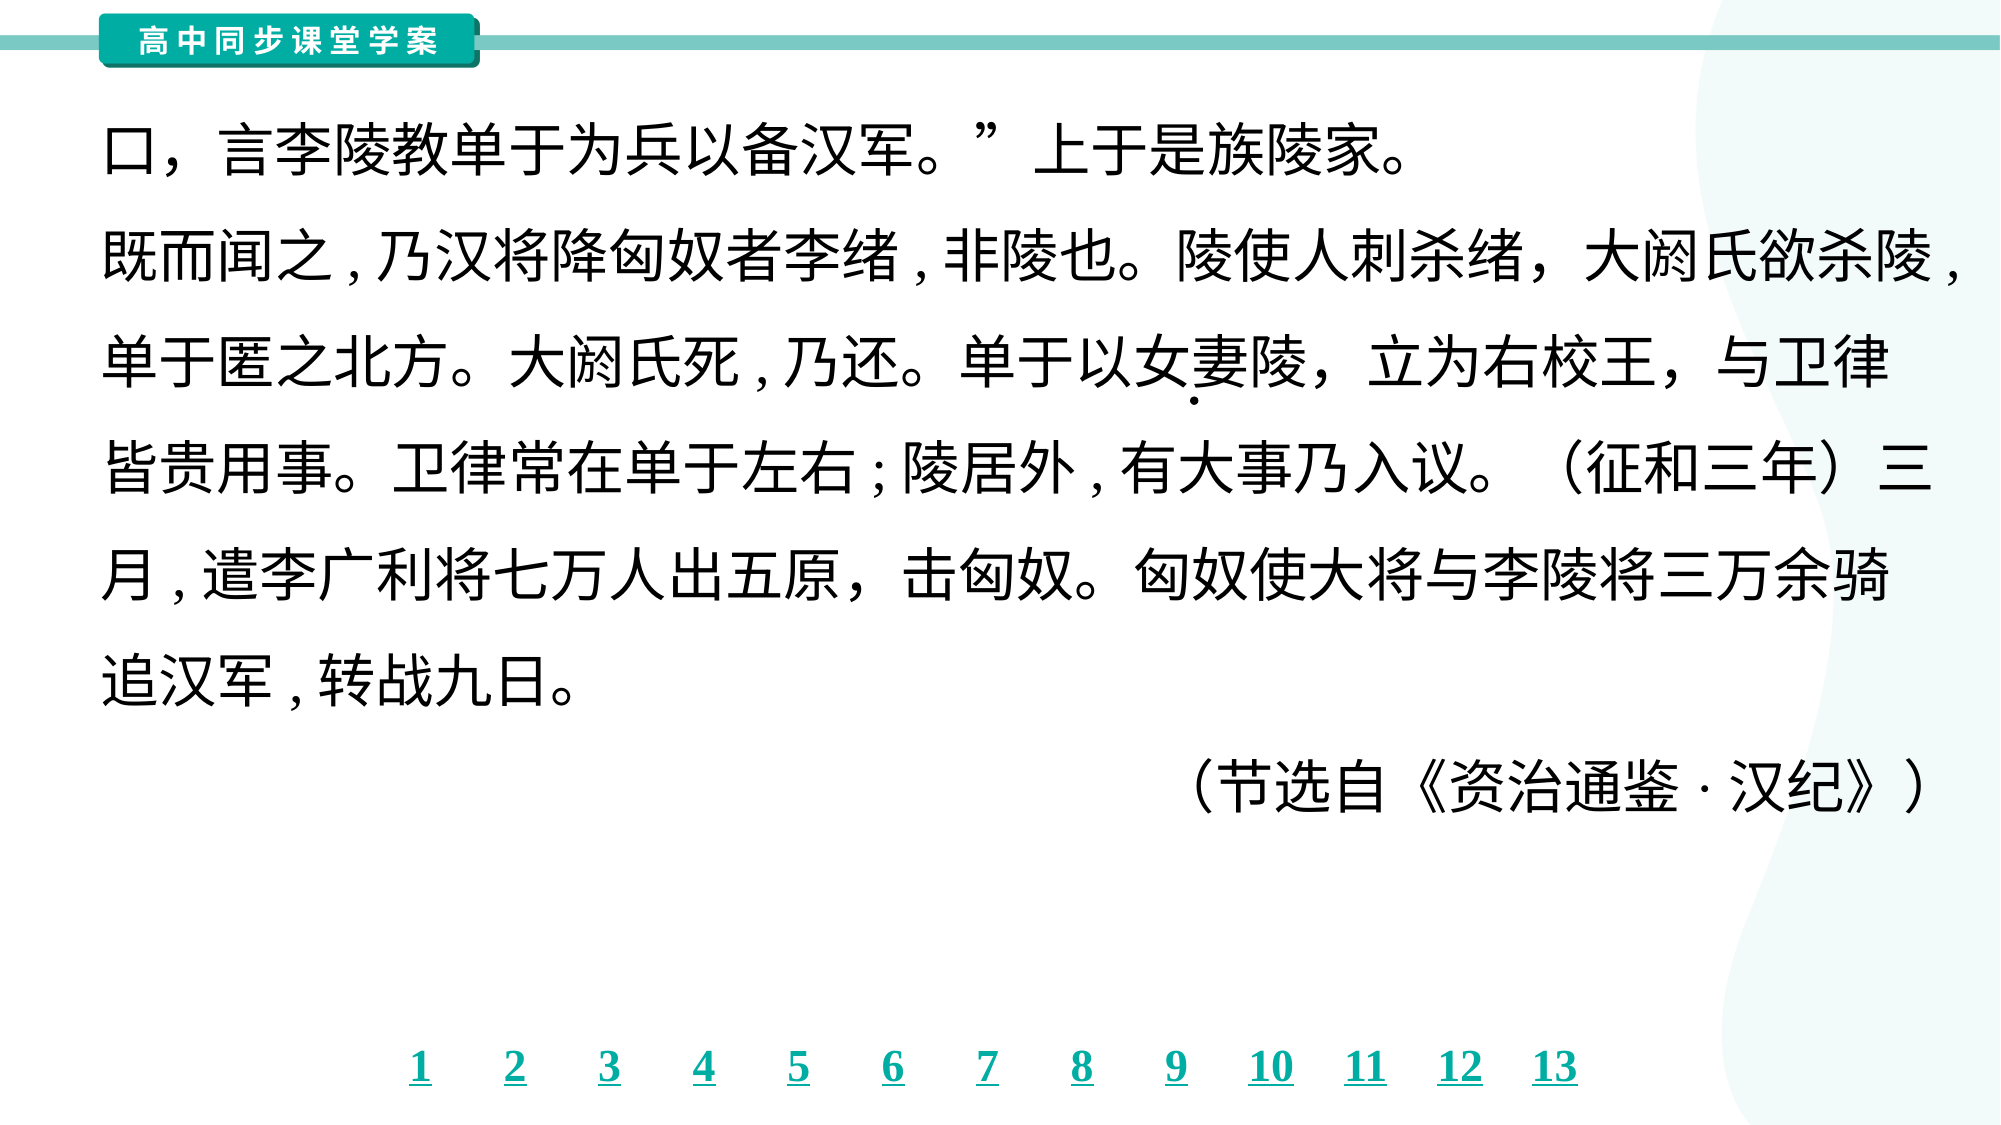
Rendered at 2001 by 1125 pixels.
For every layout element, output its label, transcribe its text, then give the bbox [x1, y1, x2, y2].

picture [0, 0, 2000, 1125]
text_box [1190, 396, 1199, 405]
text_box 口，言李陵教单于为兵以备汉军。”上于是族陵家。 既而闻之,乃汉将降匈奴者李绪,非陵也。陵使人刺杀绪，大阏氏欲杀陵, 单于匿之北方。大阏氏死,乃还。单于以女妻陵，立为右校王，与卫律 皆贵用事。卫律常在单于左右;陵居外,有大事乃入议。（征和三年）三 月,遣李广利将七万人出五原，击匈奴。匈奴使大将与李陵将三万余骑 追汉军,转战九日。 （节选自《资治通鉴·汉纪》） [100, 76, 1899, 821]
